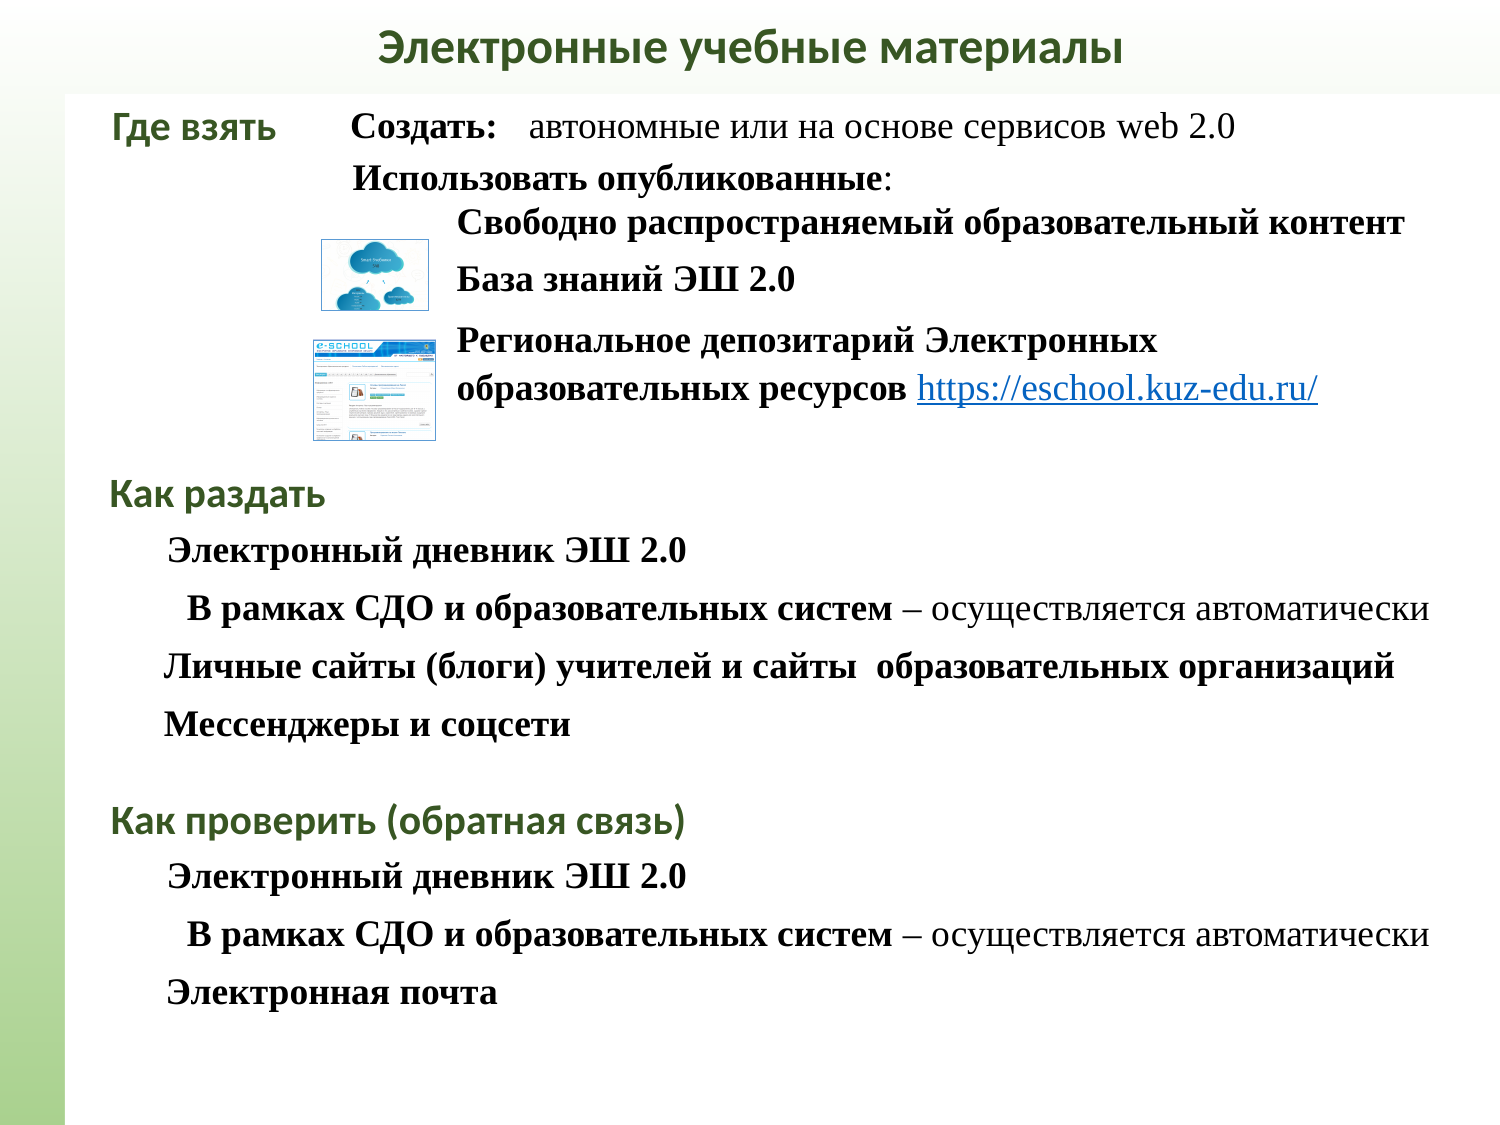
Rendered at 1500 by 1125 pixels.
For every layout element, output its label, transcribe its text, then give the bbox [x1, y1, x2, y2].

text_box автономные или на основе сервисов web 2.0 [513, 90, 1251, 154]
text_box В рамках СДО и образовательных систем – осуществляется автоматически [172, 575, 1446, 636]
text_box Где взять [97, 91, 292, 156]
text_box Региональное депозитарий Электронных образовательных ресурсов https://eschool.kuz-edu.ru/ [441, 304, 1441, 416]
text_box 2. [64, 93, 1500, 1125]
text_box База знаний ЭШ 2.0 [441, 250, 1294, 307]
text_box Мессенджеры и соцсети [148, 694, 1088, 752]
text_box Электронные учебные материалы [175, 6, 1328, 81]
text_box Свободно распространяемый образовательный контент [441, 189, 1441, 250]
text_box Как раздать [94, 458, 342, 523]
text_box Личные сайты (блоги) учителей и сайты образовательных организаций [148, 633, 1435, 694]
picture [313, 339, 436, 440]
text_box Использовать опубликованные: [337, 145, 909, 206]
text_box Электронный дневник ЭШ 2.0 [151, 517, 703, 578]
text_box В рамках СДО и образовательных систем – осуществляется автоматически [172, 901, 1446, 962]
text_box Электронный дневник ЭШ 2.0 [151, 843, 703, 904]
picture [321, 239, 429, 311]
text_box Как проверить (обратная связь) [96, 786, 702, 851]
text_box Создать: [335, 93, 532, 154]
text_box Электронная почта [150, 959, 514, 1020]
